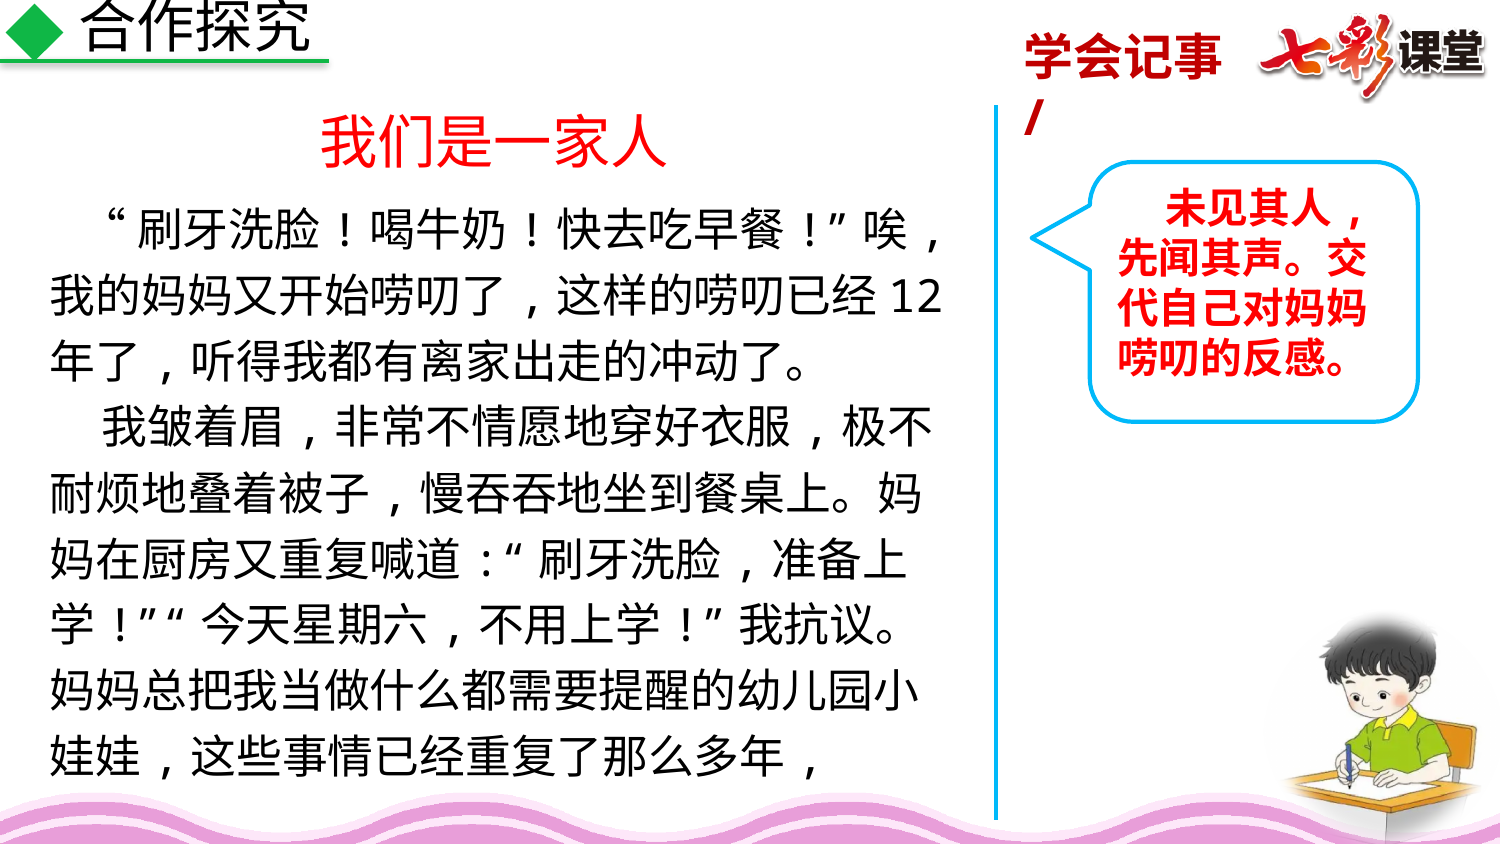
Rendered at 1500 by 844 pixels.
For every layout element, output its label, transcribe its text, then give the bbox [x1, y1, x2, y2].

text_box 我们是一家人 [304, 90, 711, 181]
text_box “刷牙洗脸!喝牛奶!快去吃早餐!”唉,我的妈妈又开始唠叨了,这样的唠叨已经12年了,听得我都有离家出走的冲动了。 我皱着眉,非常不情愿地穿好衣服,极不耐烦地叠着被子,慢吞吞地坐到餐桌上。妈妈在厨房又重复喊道:“刷牙洗脸,准备上学!”“今天星期六,不用上学!”我抗议。妈妈总把我当做什么都需要提醒的幼儿园小娃娃,这些事情已经重复了那么多年, [35, 181, 975, 791]
text_box 未见其人,先闻其声。交代自己对妈妈唠叨的反感。 [1029, 159, 1421, 424]
picture [0, 637, 1500, 844]
picture [1254, 8, 1491, 104]
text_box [0, 0, 330, 68]
